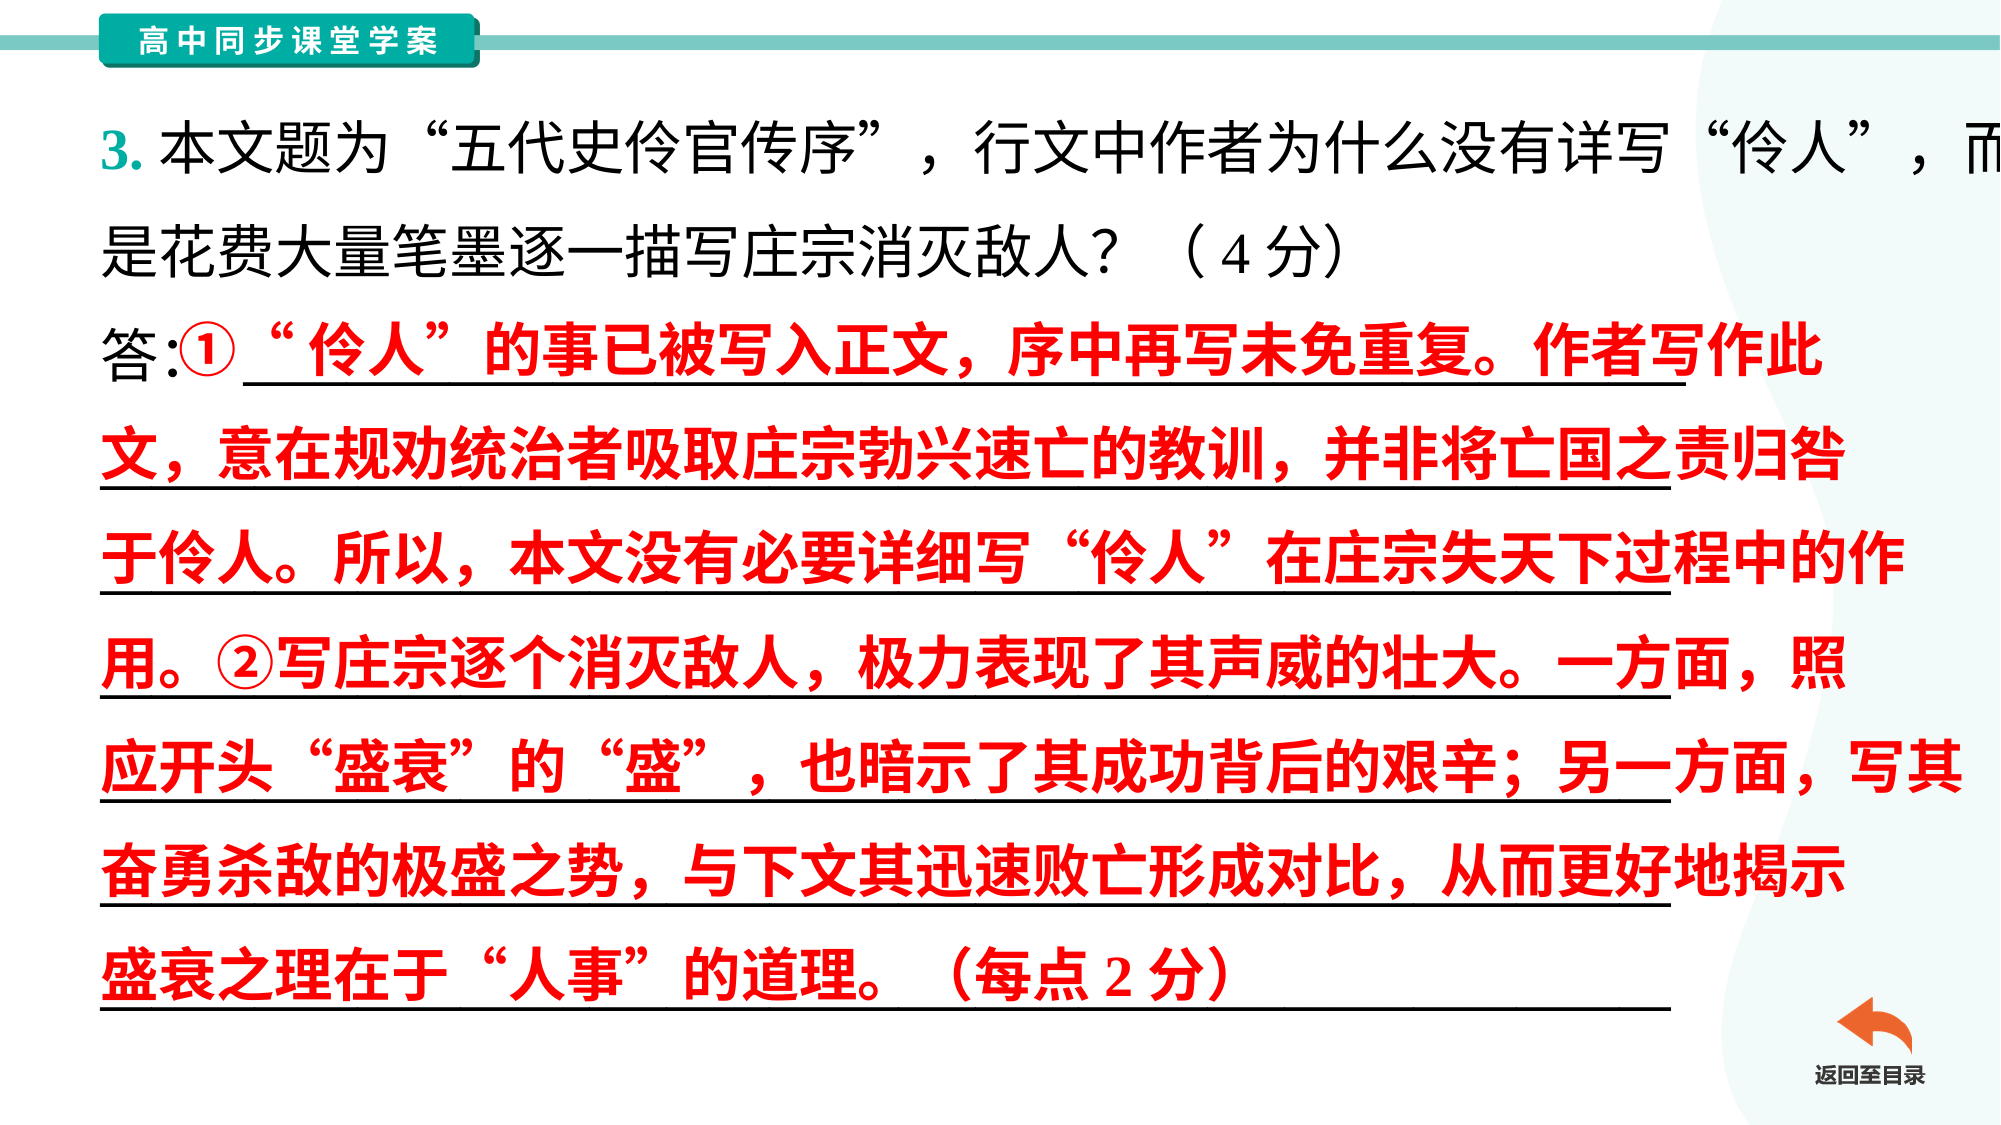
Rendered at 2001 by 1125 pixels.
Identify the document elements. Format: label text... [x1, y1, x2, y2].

picture [0, 0, 2000, 1125]
text_box ①“伶人”的事已被写入正文，序中再写未免重复。作者写作此 文，意在规劝统治者吸取庄宗勃兴速亡的教训，并非将亡国之责归咎 于伶人。所以，本文没有必要详细写“伶人”在庄宗失天下过程中的作 用。②写庄宗逐个消灭敌人，极力表现了其声威的壮大。一方面，照 应开头“盛衰”的“盛”，也暗示了其成功背后的艰辛；另一方面，写其 奋勇杀敌的极盛之势，与下文其迅速败亡形成对比，从而更好地揭示 盛衰之理在于“人事”的道理。（每点2分） [100, 279, 1899, 1009]
text_box 3.本文题为“五代史伶官传序”，行文中作者为什么没有详写“伶人”，而 是花费大量笔墨逐一描写庄宗消灭敌人？（4分） 答： ________________________________________________________ _____________________________________________________________ _____________________________________________________________ _____________________________________________________________ _____________________________________________________________ _____________________________________________________________ _____________________________________________________________ [100, 1009, 1899, 1015]
text_box 3.本文题为“五代史伶官传序”，行文中作者为什么没有详写“伶人”，而 是花费大量笔墨逐一描写庄宗消灭敌人？（4分） 答： ________________________________________________________ _____________________________________________________________ _____________________________________________________________ _____________________________________________________________ _____________________________________________________________ _____________________________________________________________ _____________________________________________________________ [100, 76, 1899, 279]
